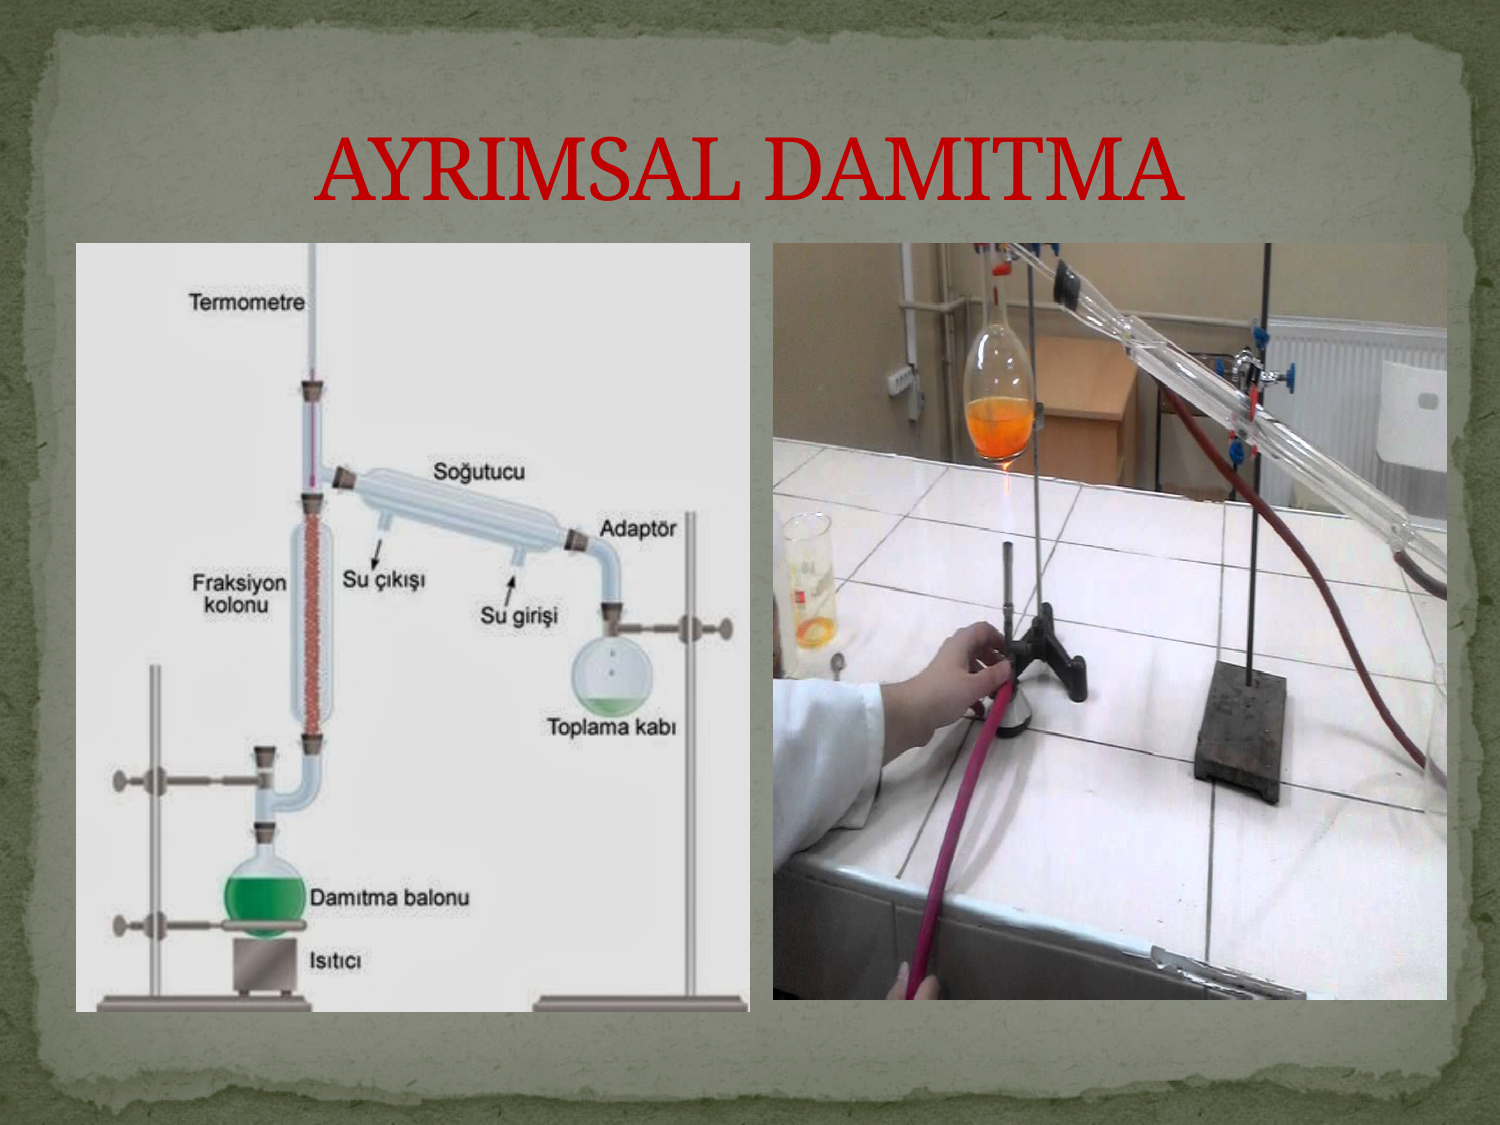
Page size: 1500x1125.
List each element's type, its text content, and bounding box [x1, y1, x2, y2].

picture [76, 243, 750, 1012]
picture [773, 243, 1447, 1000]
title AYRIMSAL DAMITMA [74, 24, 1425, 225]
